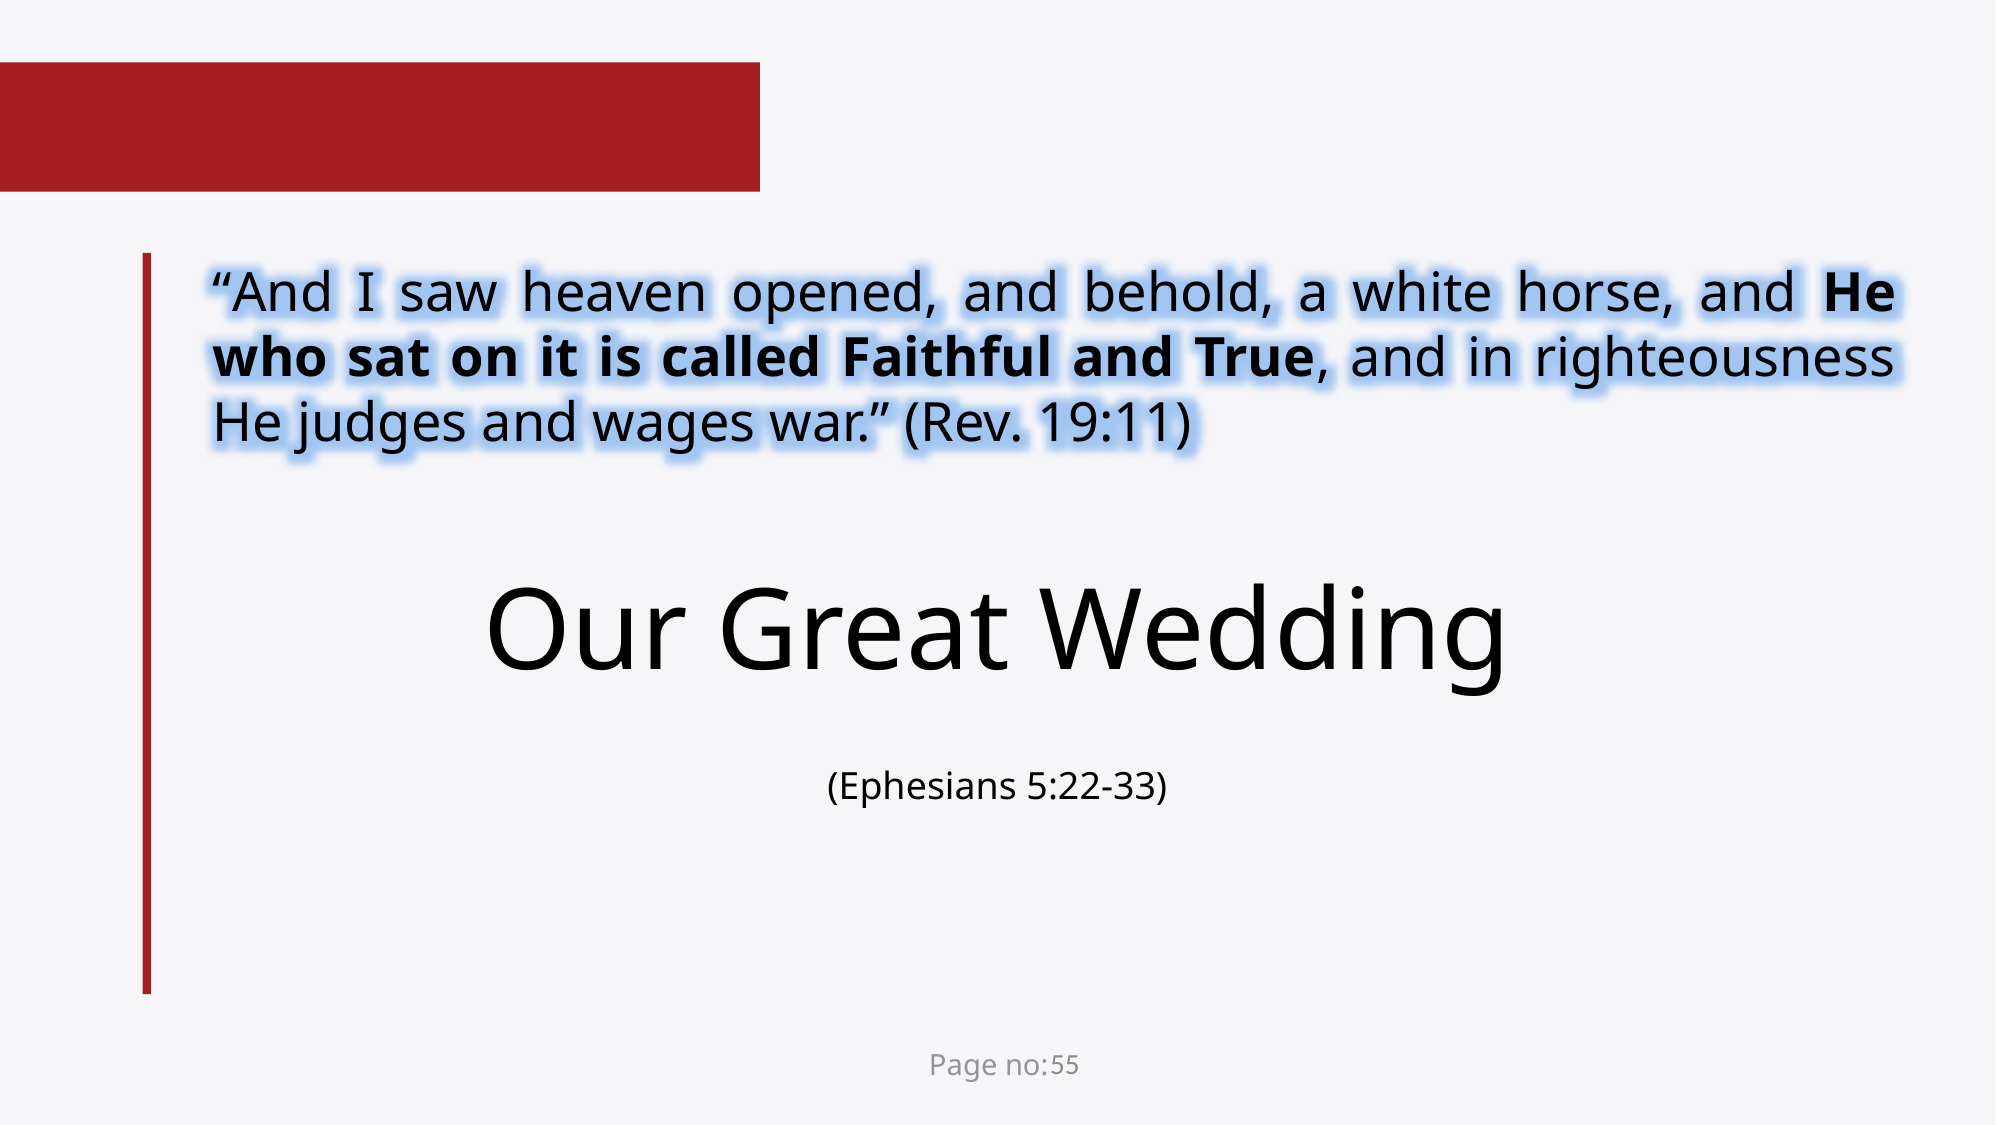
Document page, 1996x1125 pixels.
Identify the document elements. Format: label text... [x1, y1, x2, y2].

text_box “And I saw heaven opened, and behold, a white horse, and He who sat on it is called Faithful and True, and in righteousness He judges and wages war.” (Rev. 19:11) [198, 249, 1911, 460]
text_box Our Great Wedding (Ephesians 5:22-33) [341, 549, 1654, 815]
